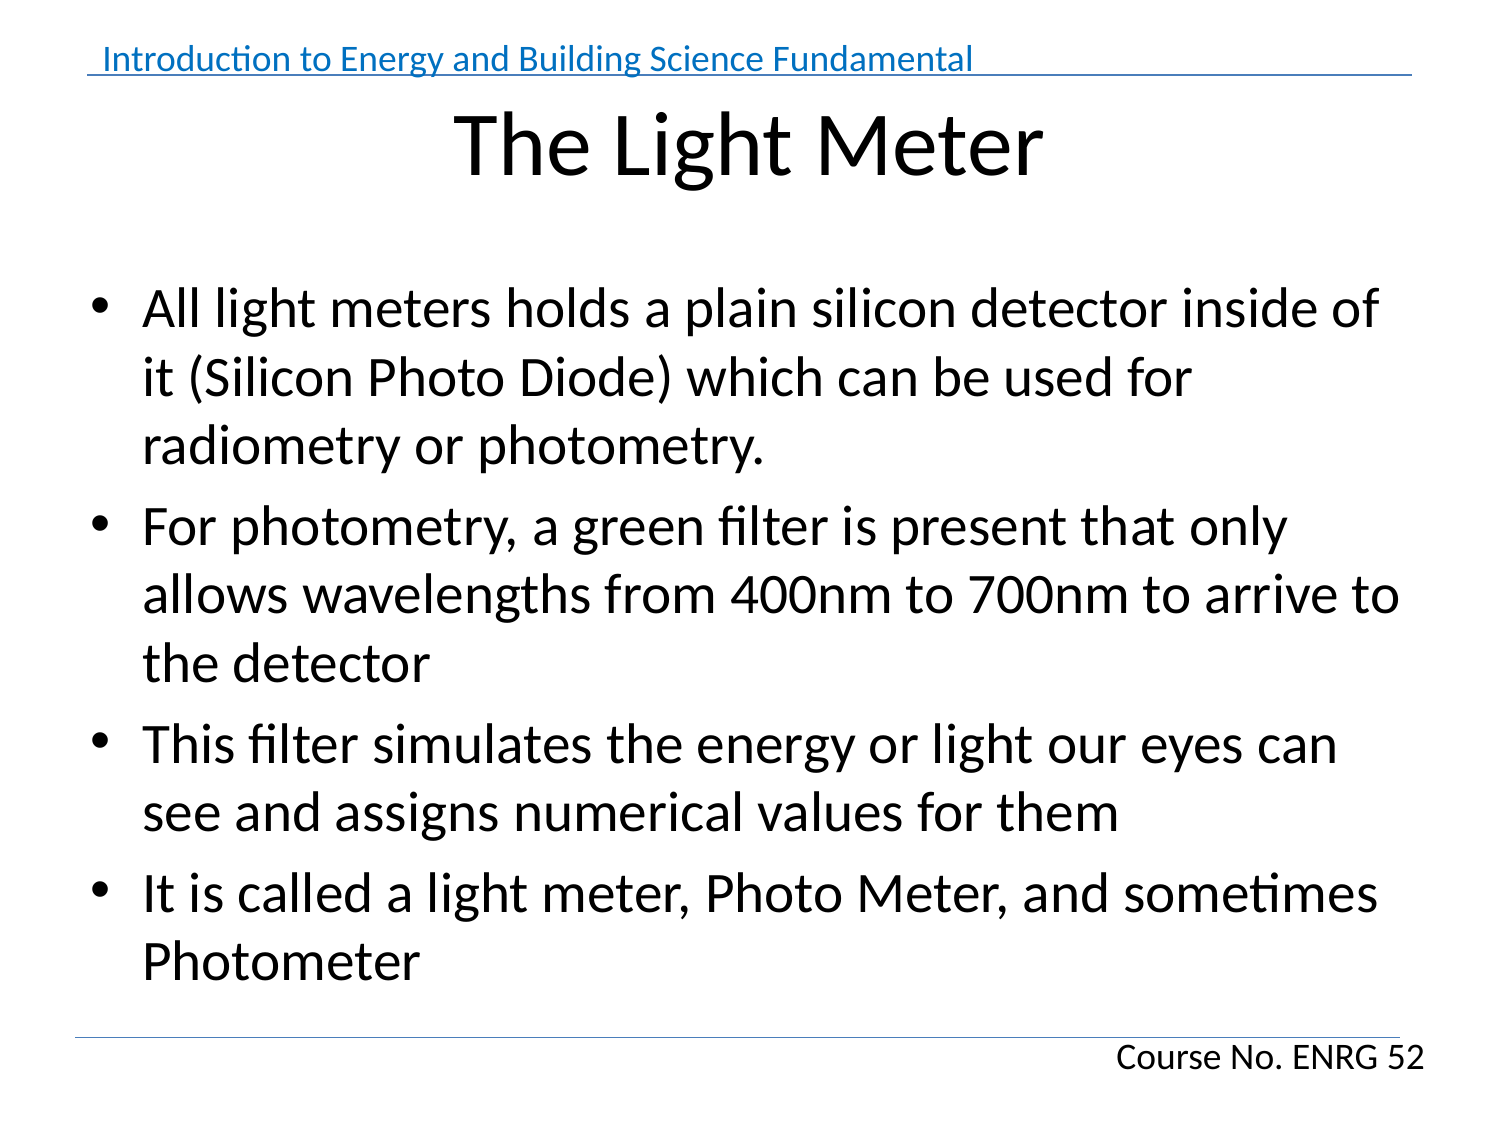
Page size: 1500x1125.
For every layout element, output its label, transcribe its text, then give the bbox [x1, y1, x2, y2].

list All light meters holds a plain silicon detector inside of it (Silicon Photo Diode) which can be used for radiometry or photometry. For photometry, a green filter is present that only allows wavelengths from 400nm to 700nm to arrive to the detector This filter simulates the energy or light our eyes can see and assigns numerical values for them It is called a light meter, Photo Meter, and sometimes Photometer [75, 262, 1425, 1005]
title The Light Meter [75, 45, 1425, 233]
